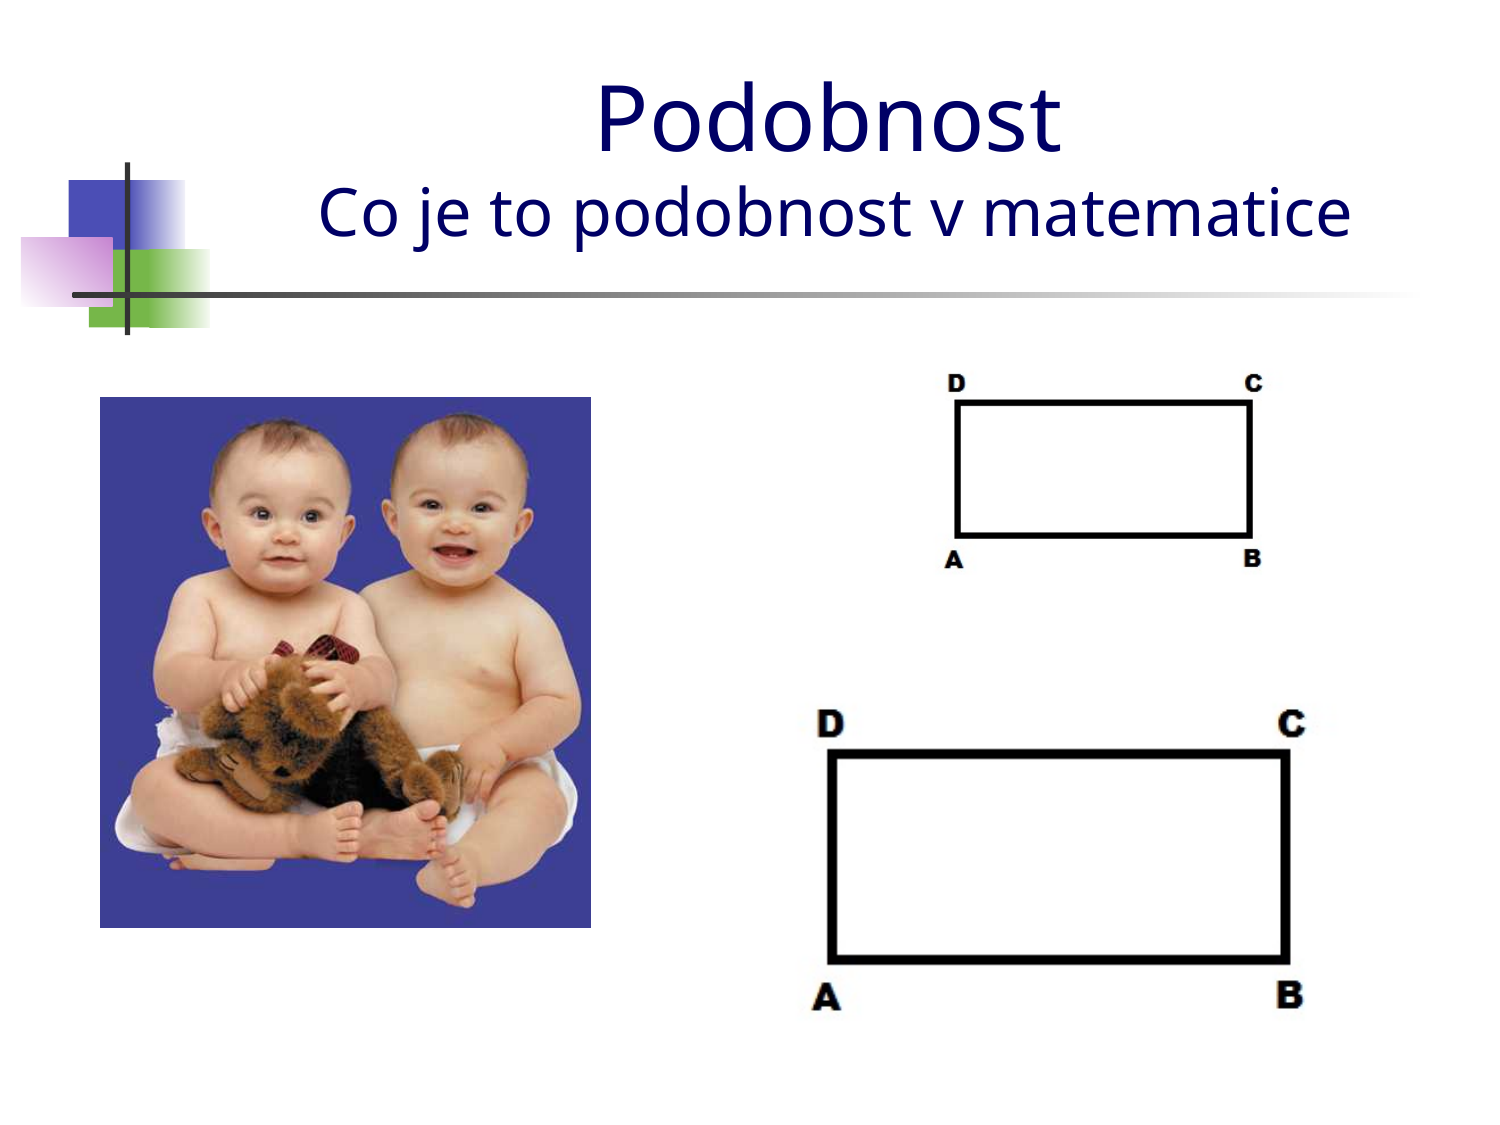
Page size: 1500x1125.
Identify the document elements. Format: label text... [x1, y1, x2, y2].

title Podobnost Co je to podobnost v matematice [188, 34, 1468, 276]
picture [607, 308, 1471, 1095]
picture [100, 396, 591, 928]
